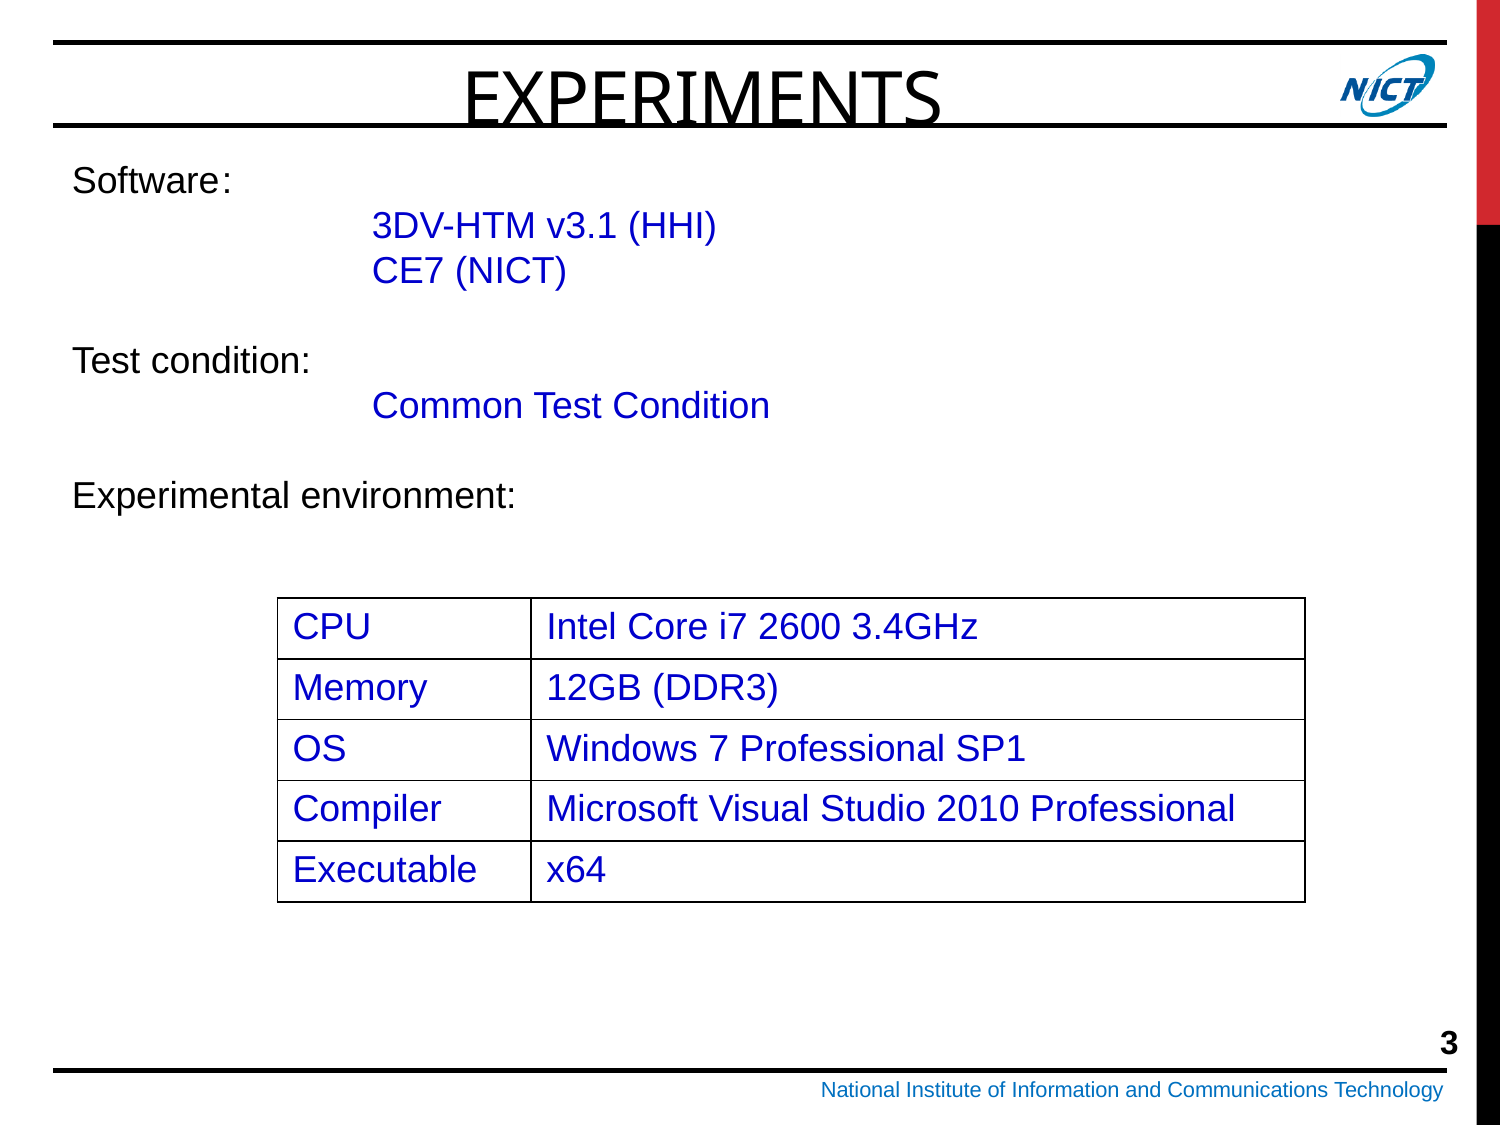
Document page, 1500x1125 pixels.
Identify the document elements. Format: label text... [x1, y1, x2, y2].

table_cell Windows 7 Professional SP1 [532, 720, 1304, 780]
table_cell Compiler [278, 781, 530, 840]
table_header Intel Core i7 2600 3.4GHz [532, 599, 1304, 658]
text_box Software : 3DV-HTM v3.1 (HHI) CE7 (NICT) Test condition: Common Test Condition Experimental environment: [57, 148, 786, 524]
table_cell Executable [278, 842, 530, 901]
table_cell 12GB (DDR3) [532, 660, 1304, 719]
text_box Experiments [64, 42, 1340, 149]
table_cell Memory [278, 660, 530, 719]
table_cell x64 [532, 842, 1304, 901]
slide_number 3 [1387, 1011, 1474, 1072]
picture [1340, 54, 1435, 117]
table_header CPU [278, 599, 530, 658]
table_cell Microsoft Visual Studio 2010 Professional [532, 781, 1304, 840]
table_cell OS [278, 720, 530, 780]
